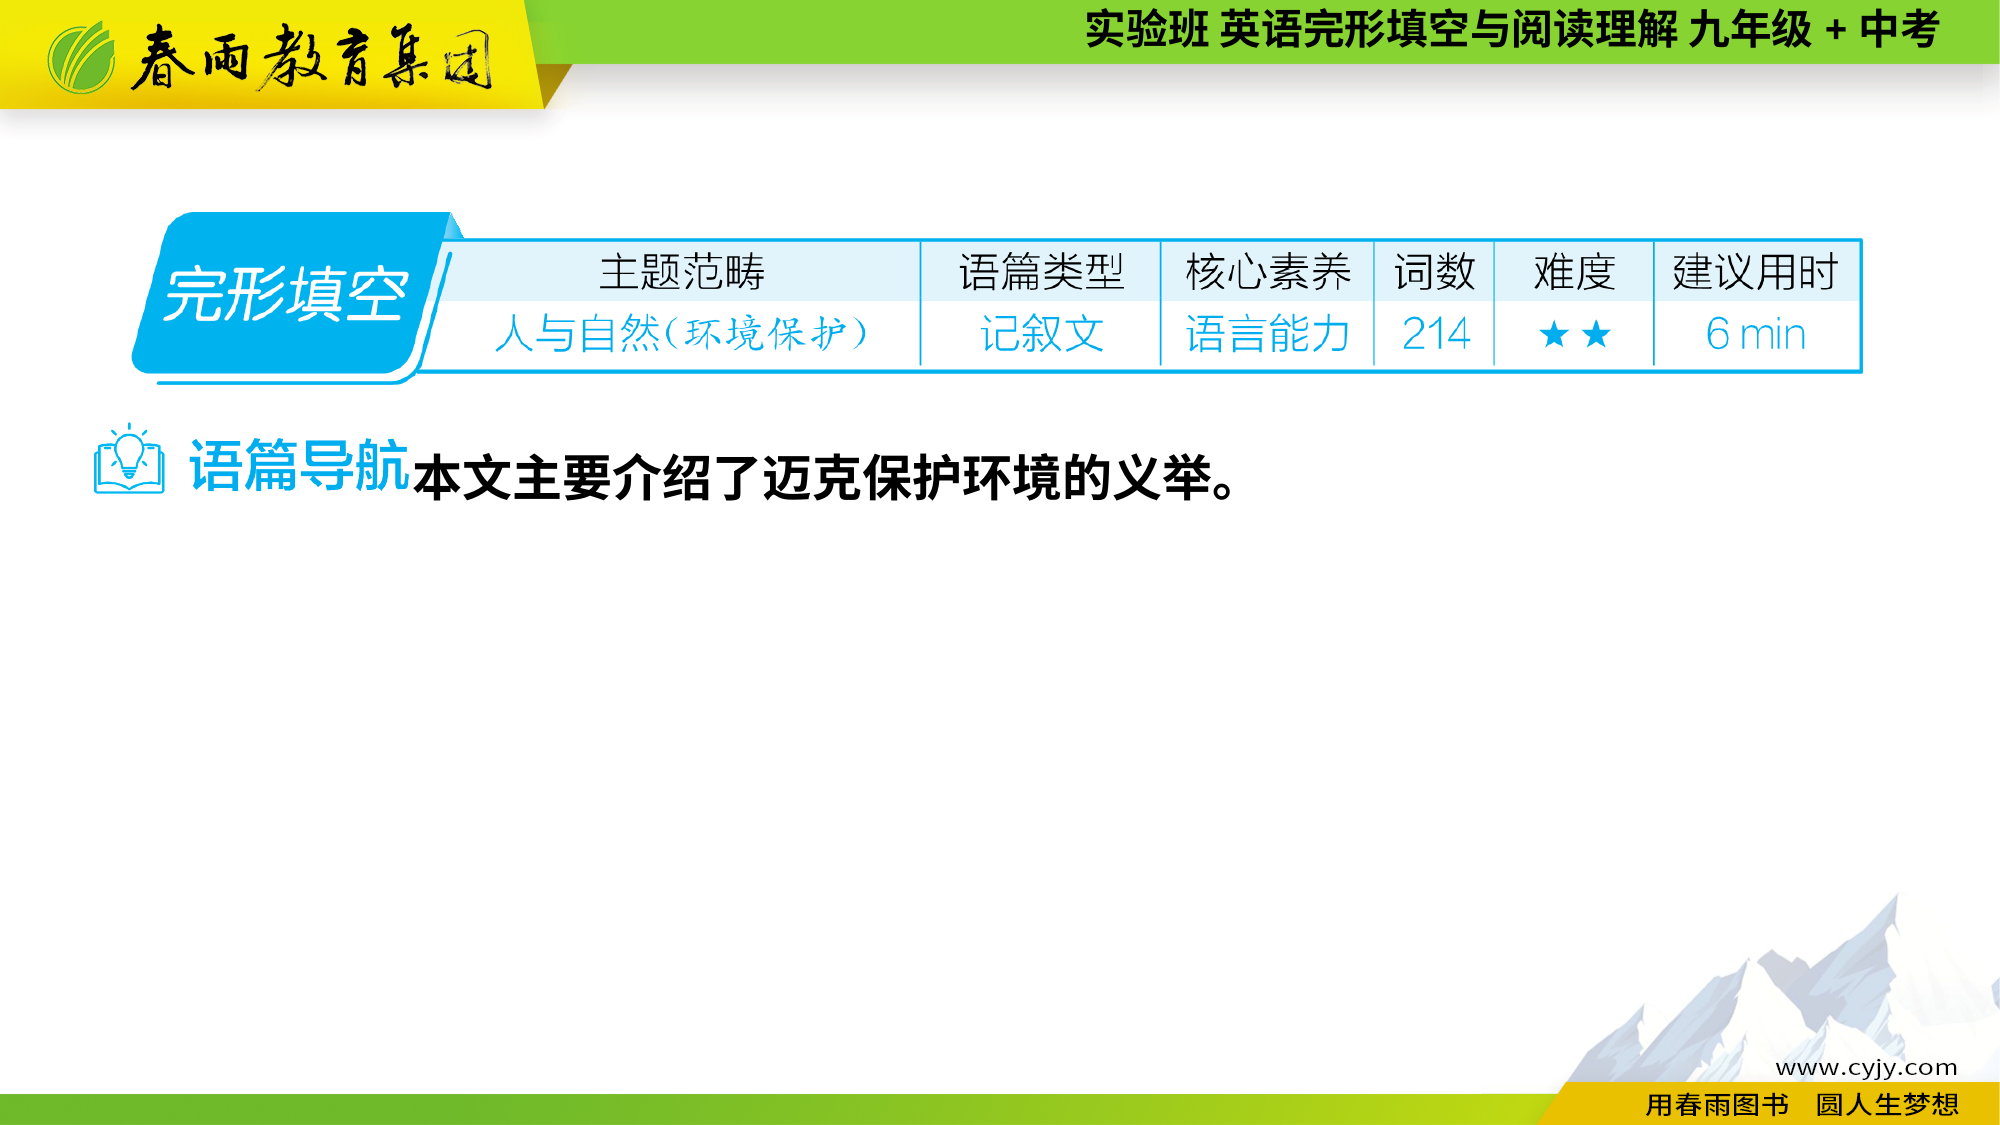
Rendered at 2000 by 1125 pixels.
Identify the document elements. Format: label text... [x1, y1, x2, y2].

list 本文主要介绍了迈克保护环境的义举。 [59, 408, 1944, 504]
picture [0, 0, 2000, 1125]
